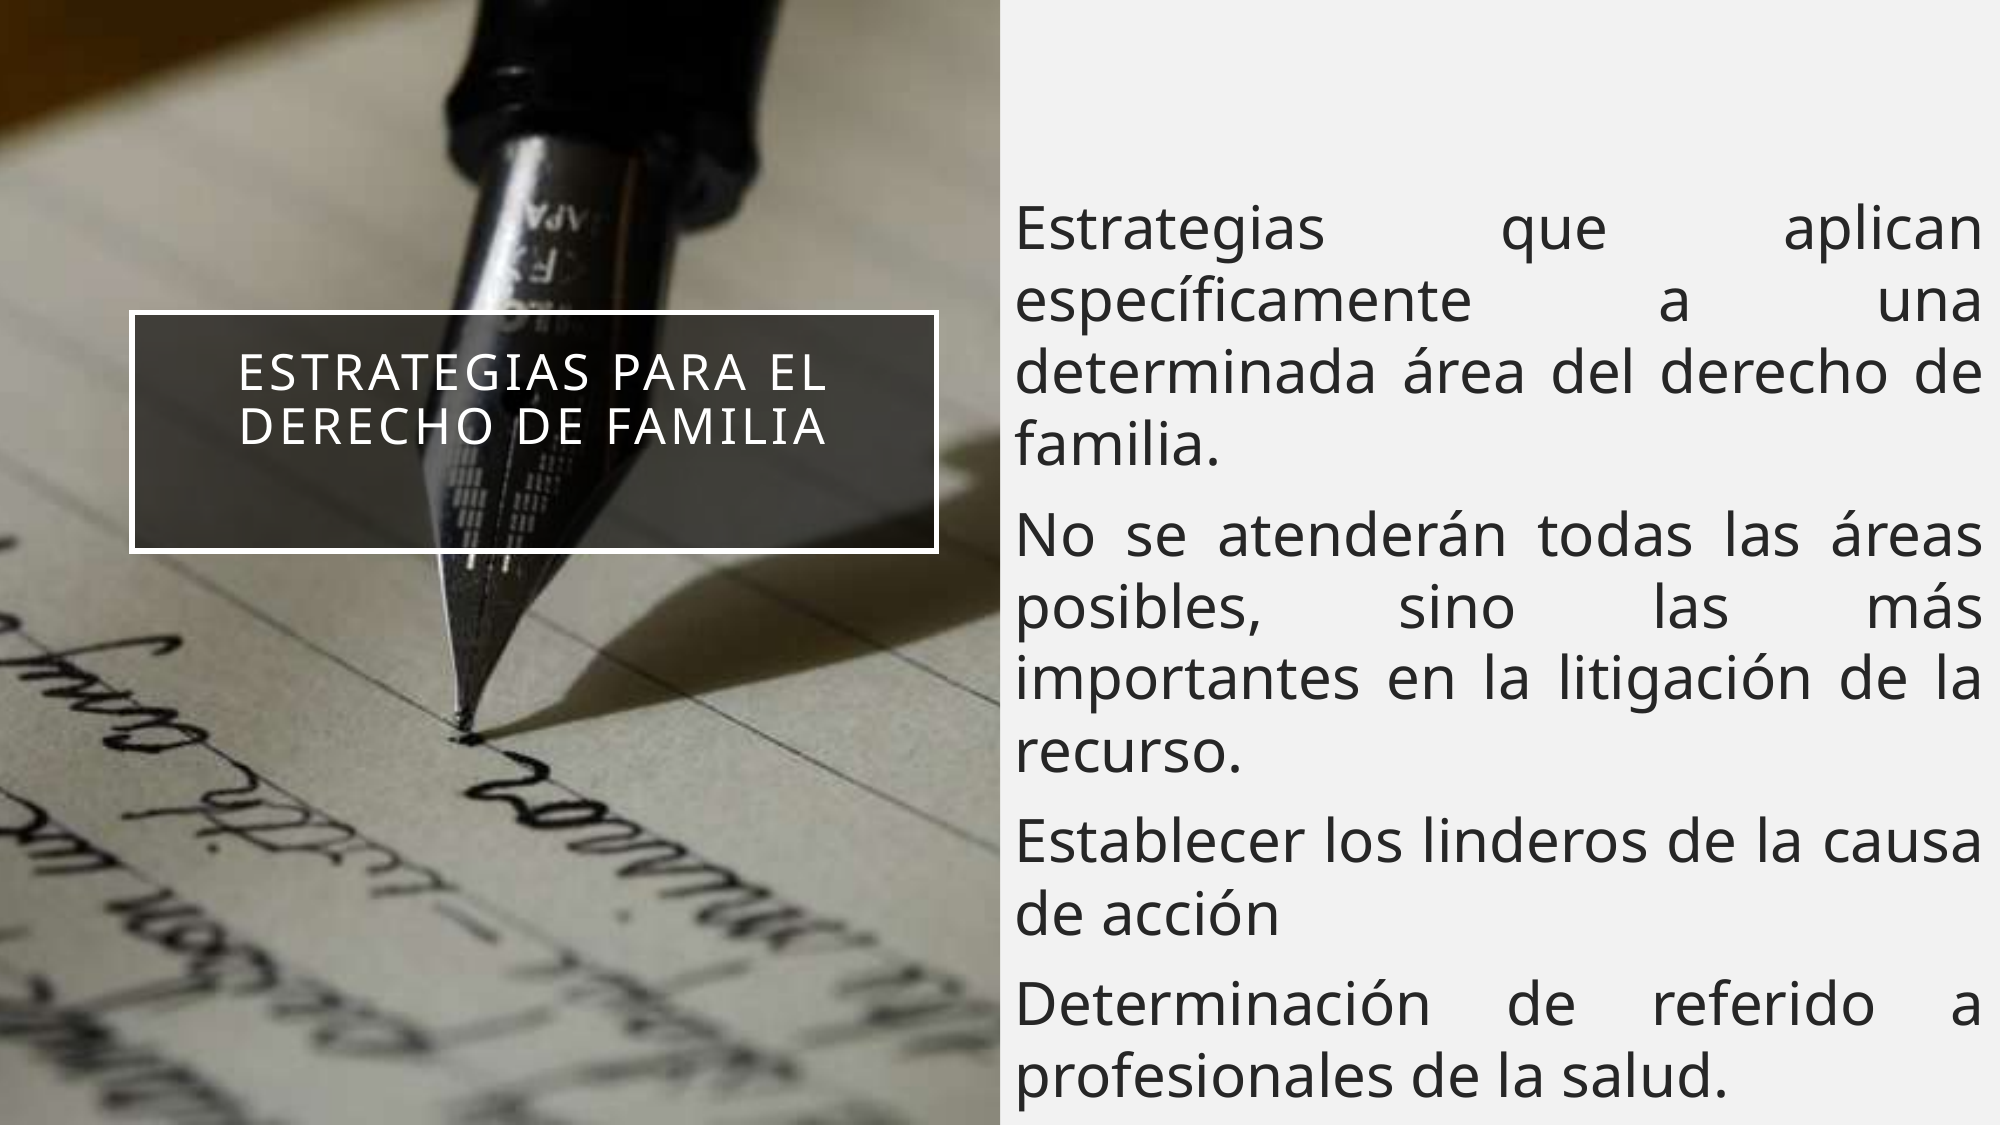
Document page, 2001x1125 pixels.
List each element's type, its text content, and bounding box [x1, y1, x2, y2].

picture [0, 0, 1001, 1125]
list Estrategias que aplican específicamente a una determinada área del derecho de familia. No se atenderán todas las áreas posibles, sino las más importantes en la litigación de la recurso. Establecer los linderos de la causa de acción Determinación de referido a profesionales de la salud. [1001, 0, 2000, 1125]
